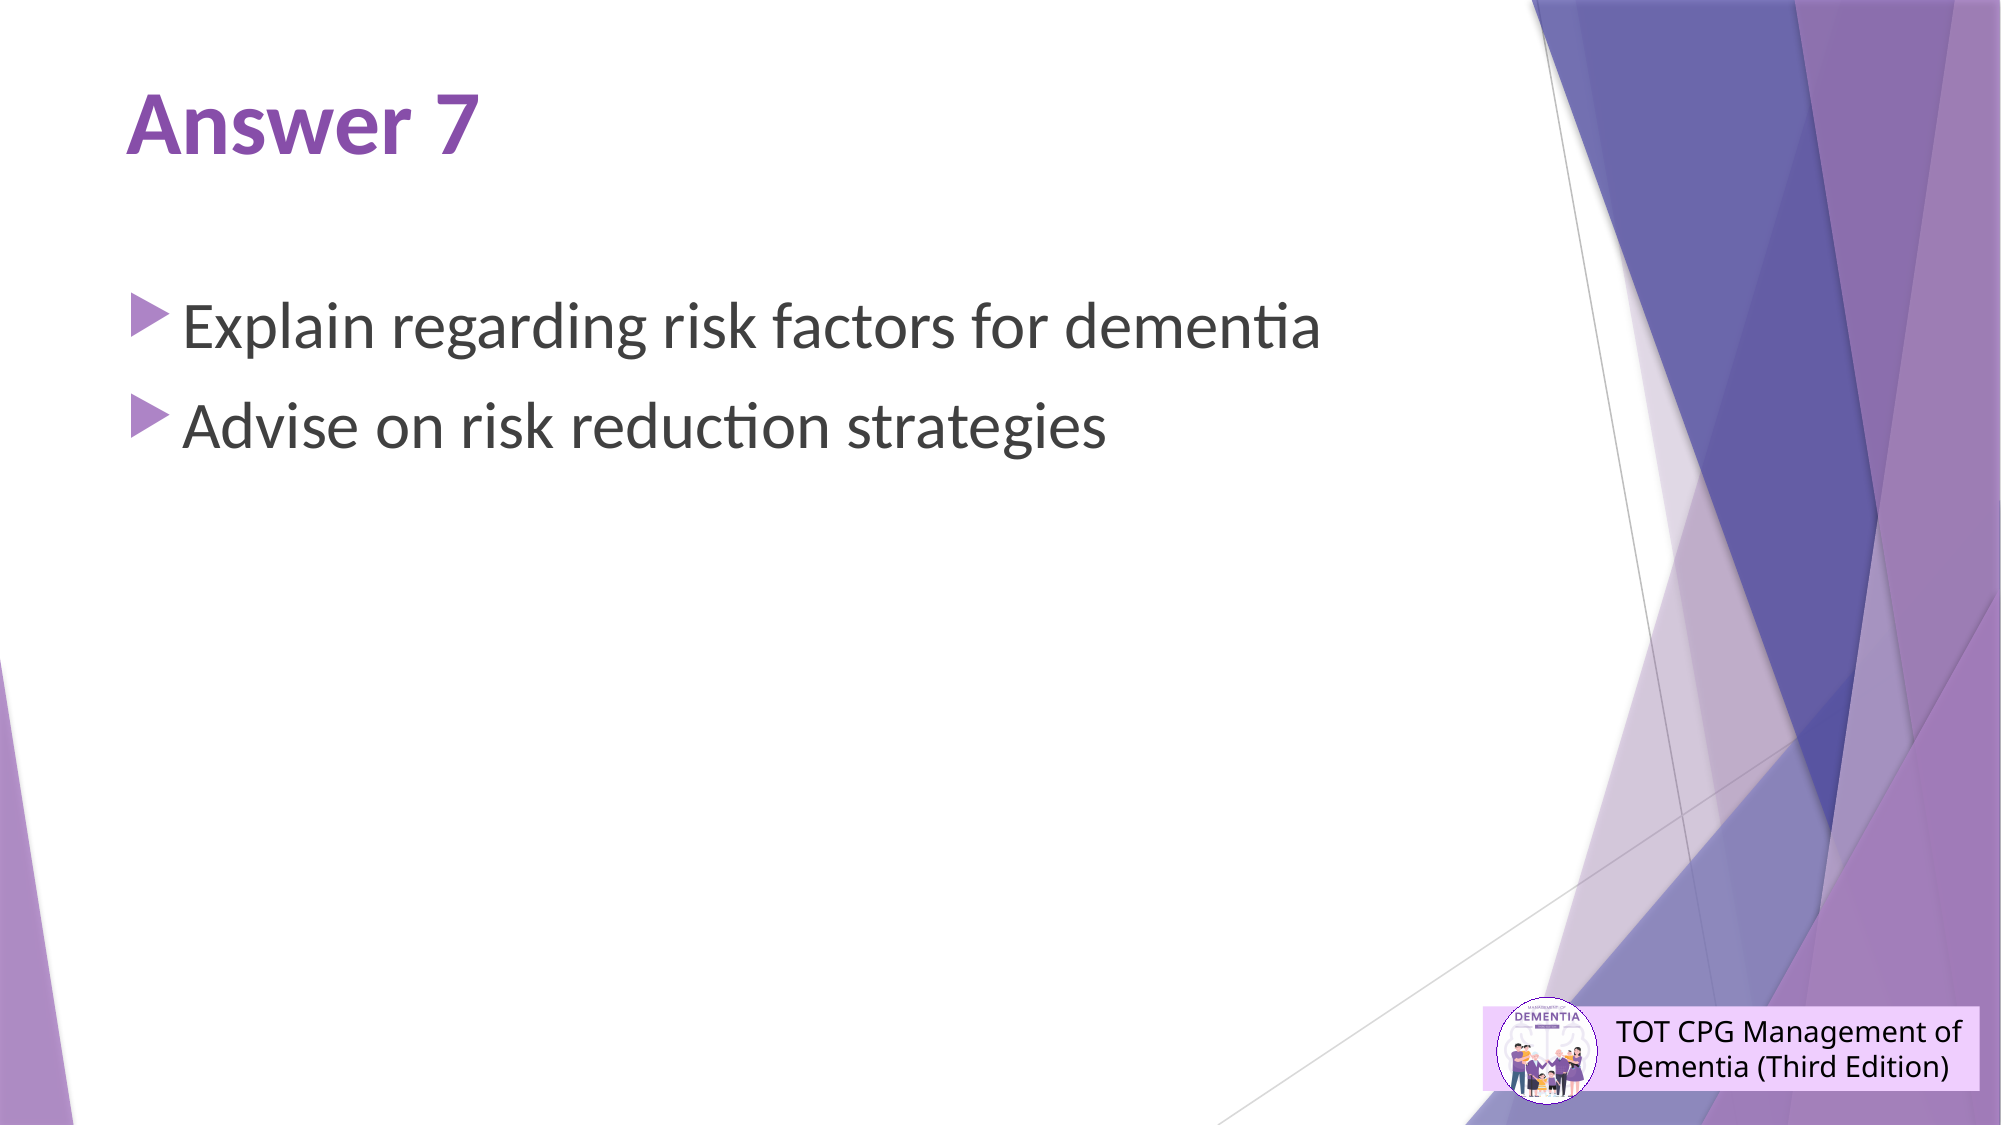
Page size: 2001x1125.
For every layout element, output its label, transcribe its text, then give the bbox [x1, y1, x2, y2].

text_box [1482, 996, 1981, 1105]
list Explain regarding risk factors for dementia Advise on risk reduction strategies [111, 273, 1647, 1070]
title Answer 7 [111, 55, 1522, 265]
